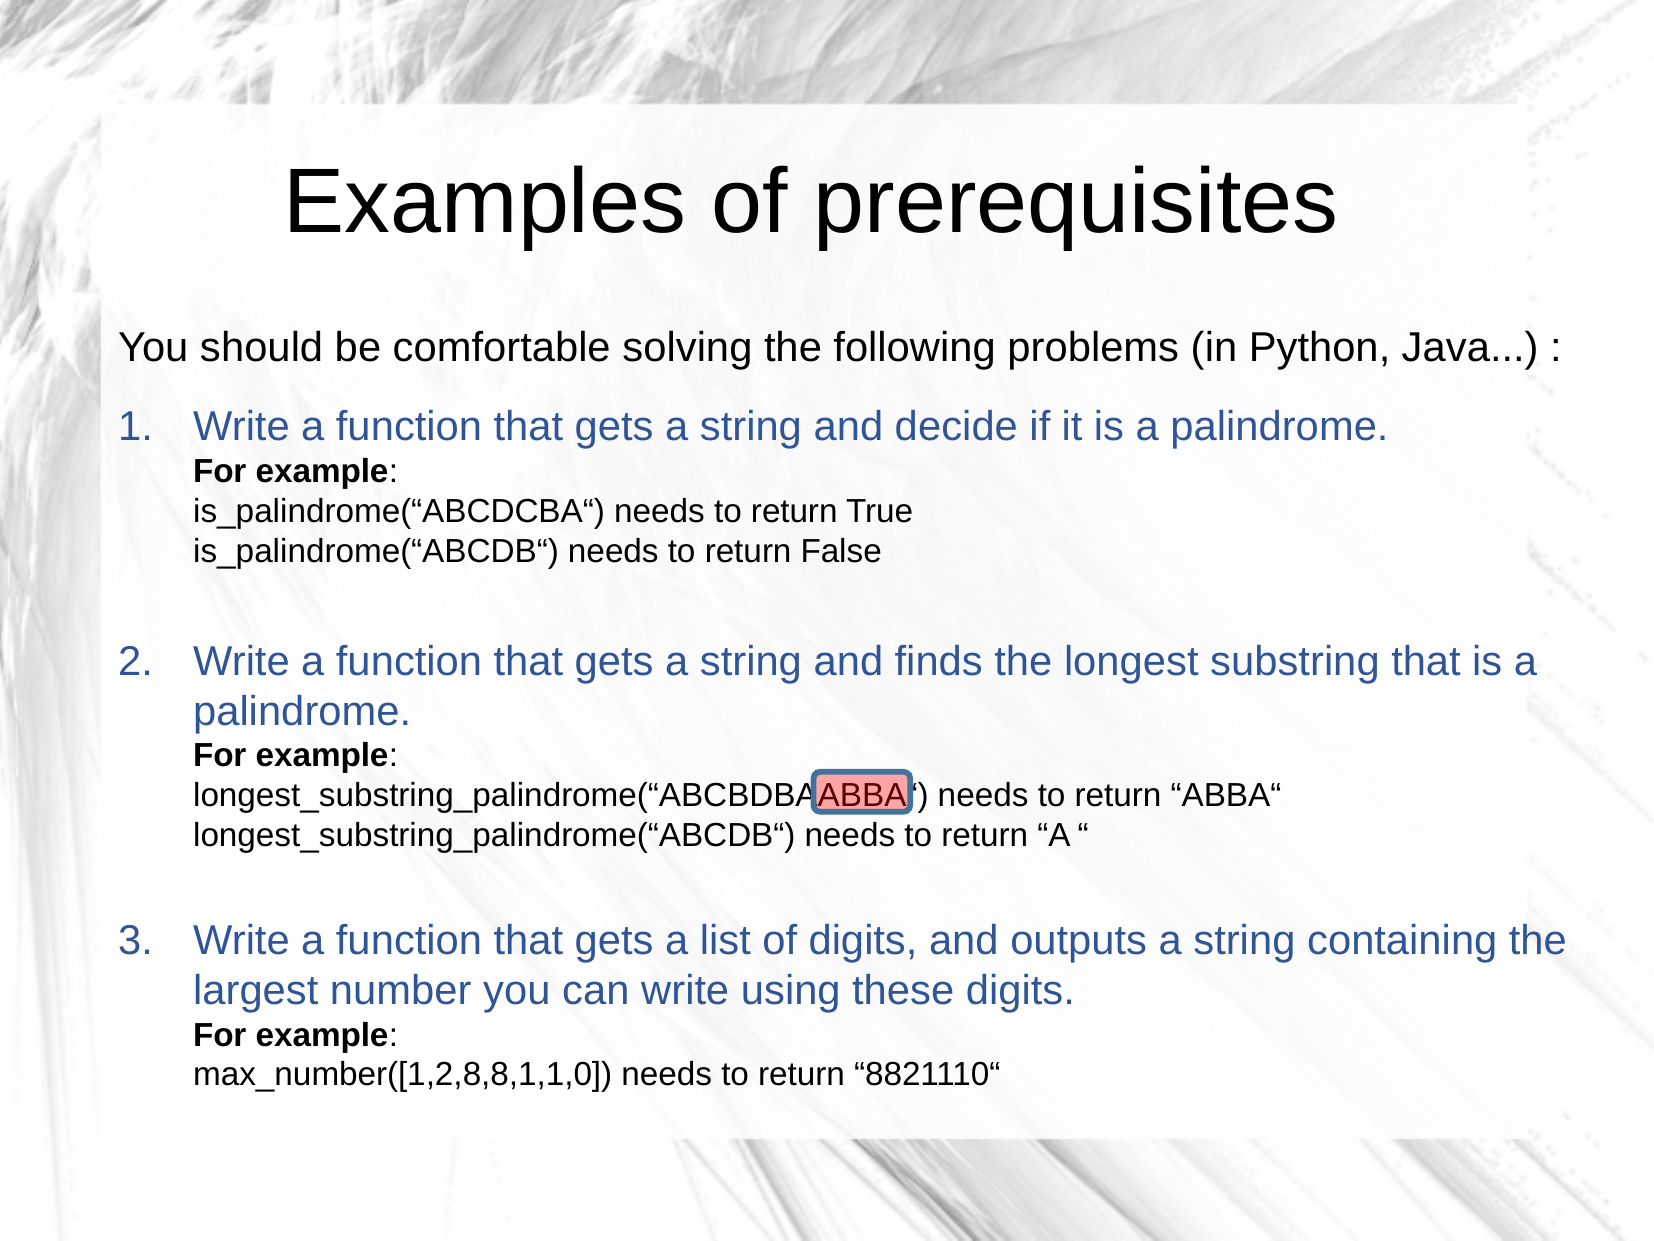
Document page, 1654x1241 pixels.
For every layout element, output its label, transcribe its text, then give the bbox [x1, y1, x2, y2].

picture [0, 0, 1654, 1241]
list You should be comfortable solving the following problems (in Python, Java...) : Write a function that gets a string and decide if it is a palindrome. For example: is_palindrome(“ABCDCBA“) needs to return True is_palindrome(“ABCDB“) needs to return False Write a function that gets a string and finds the longest substring that is a palindrome. For example: longest_substring_palindrome(“ABCBDBAABBA“) needs to return “ABBA“ longest_substring_palindrome(“ABCDB“) needs to return “A “ Write a function that gets a list of digits, and outputs a string containing the largest number you can write using these digits. For example: max_number([1,2,8,8,1,1,0]) needs to return “8821110“ [118, 319, 1571, 1102]
text_box [812, 770, 912, 813]
title Examples of prerequisites [118, 112, 1506, 281]
